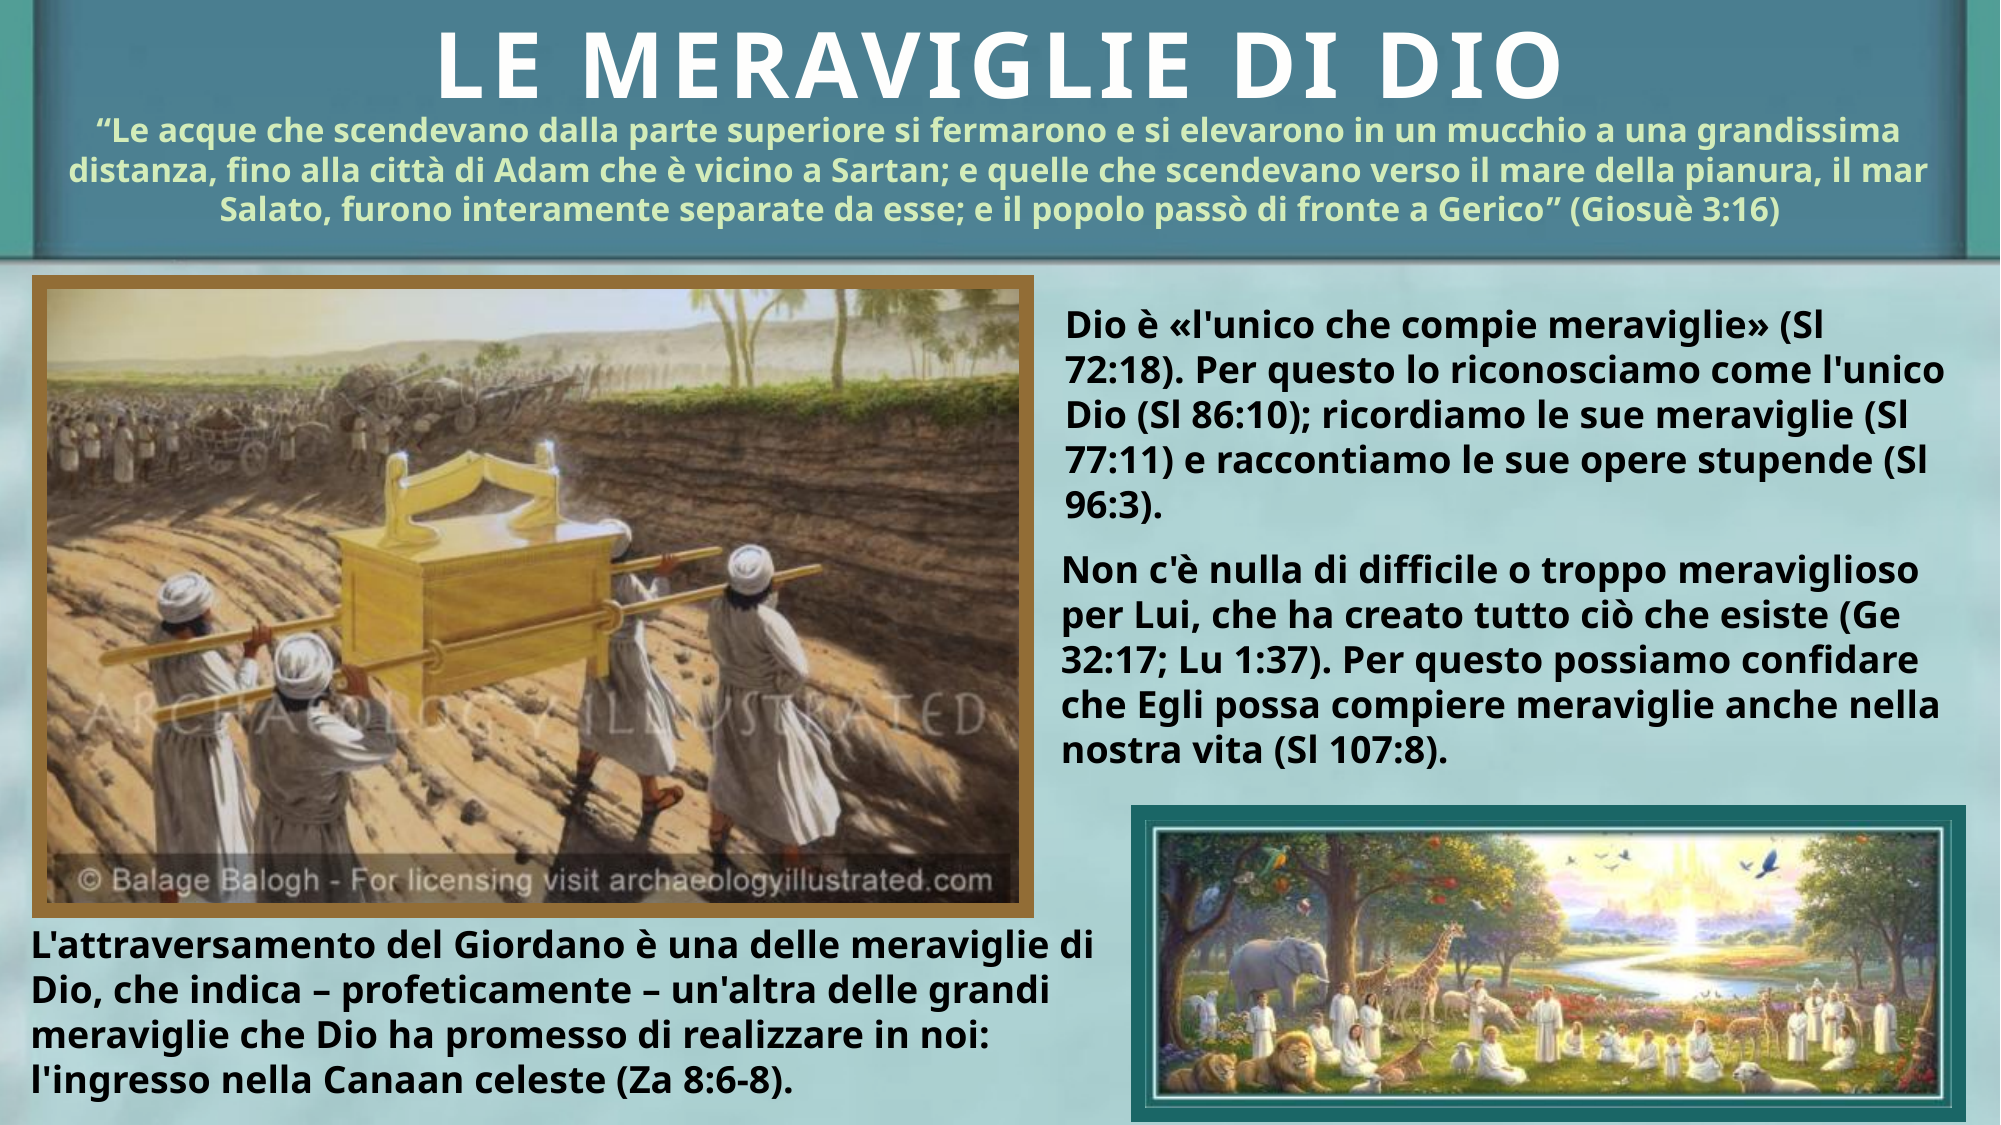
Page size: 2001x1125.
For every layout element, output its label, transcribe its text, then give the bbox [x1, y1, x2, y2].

text_box Dio è «l'unico che compie meraviglie» (Sl 72:18). Per questo lo riconosciamo come l'unico Dio (Sl 86:10); ricordiamo le sue meraviglie (Sl 77:11) e raccontiamo le sue opere stupende (Sl 96:3). [1050, 293, 1965, 534]
text_box L'attraversamento del Giordano è una delle meraviglie di Dio, che indica – profeticamente – un'altra delle grandi meraviglie che Dio ha promesso di realizzare in noi: l'ingresso nella Canaan celeste (Za 8:6-8). [15, 913, 1118, 1109]
text_box “Le acque che scendevano dalla parte superiore si fermarono e si elevarono in un mucchio a una grandissima distanza, fino alla città di Adam che è vicino a Sartan; e quelle che scendevano verso il mare della pianura, il mar Salato, furono interamente separate da esse; e il popolo passò di fronte a Gerico” (Giosuè 3:16) [34, 101, 1966, 236]
text_box Non c'è nulla di difficile o troppo meraviglioso per Lui, che ha creato tutto ciò che esiste (Ge 32:17; Lu 1:37). Per questo possiamo confidare che Egli possa compiere meraviglie anche nella nostra vita (Sl 107:8). [1045, 538, 2000, 779]
picture [46, 288, 1020, 904]
text_box LE MERAVIGLIE DI DIO [34, 0, 1966, 101]
picture [1144, 819, 1953, 1109]
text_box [0, 0, 2000, 1125]
